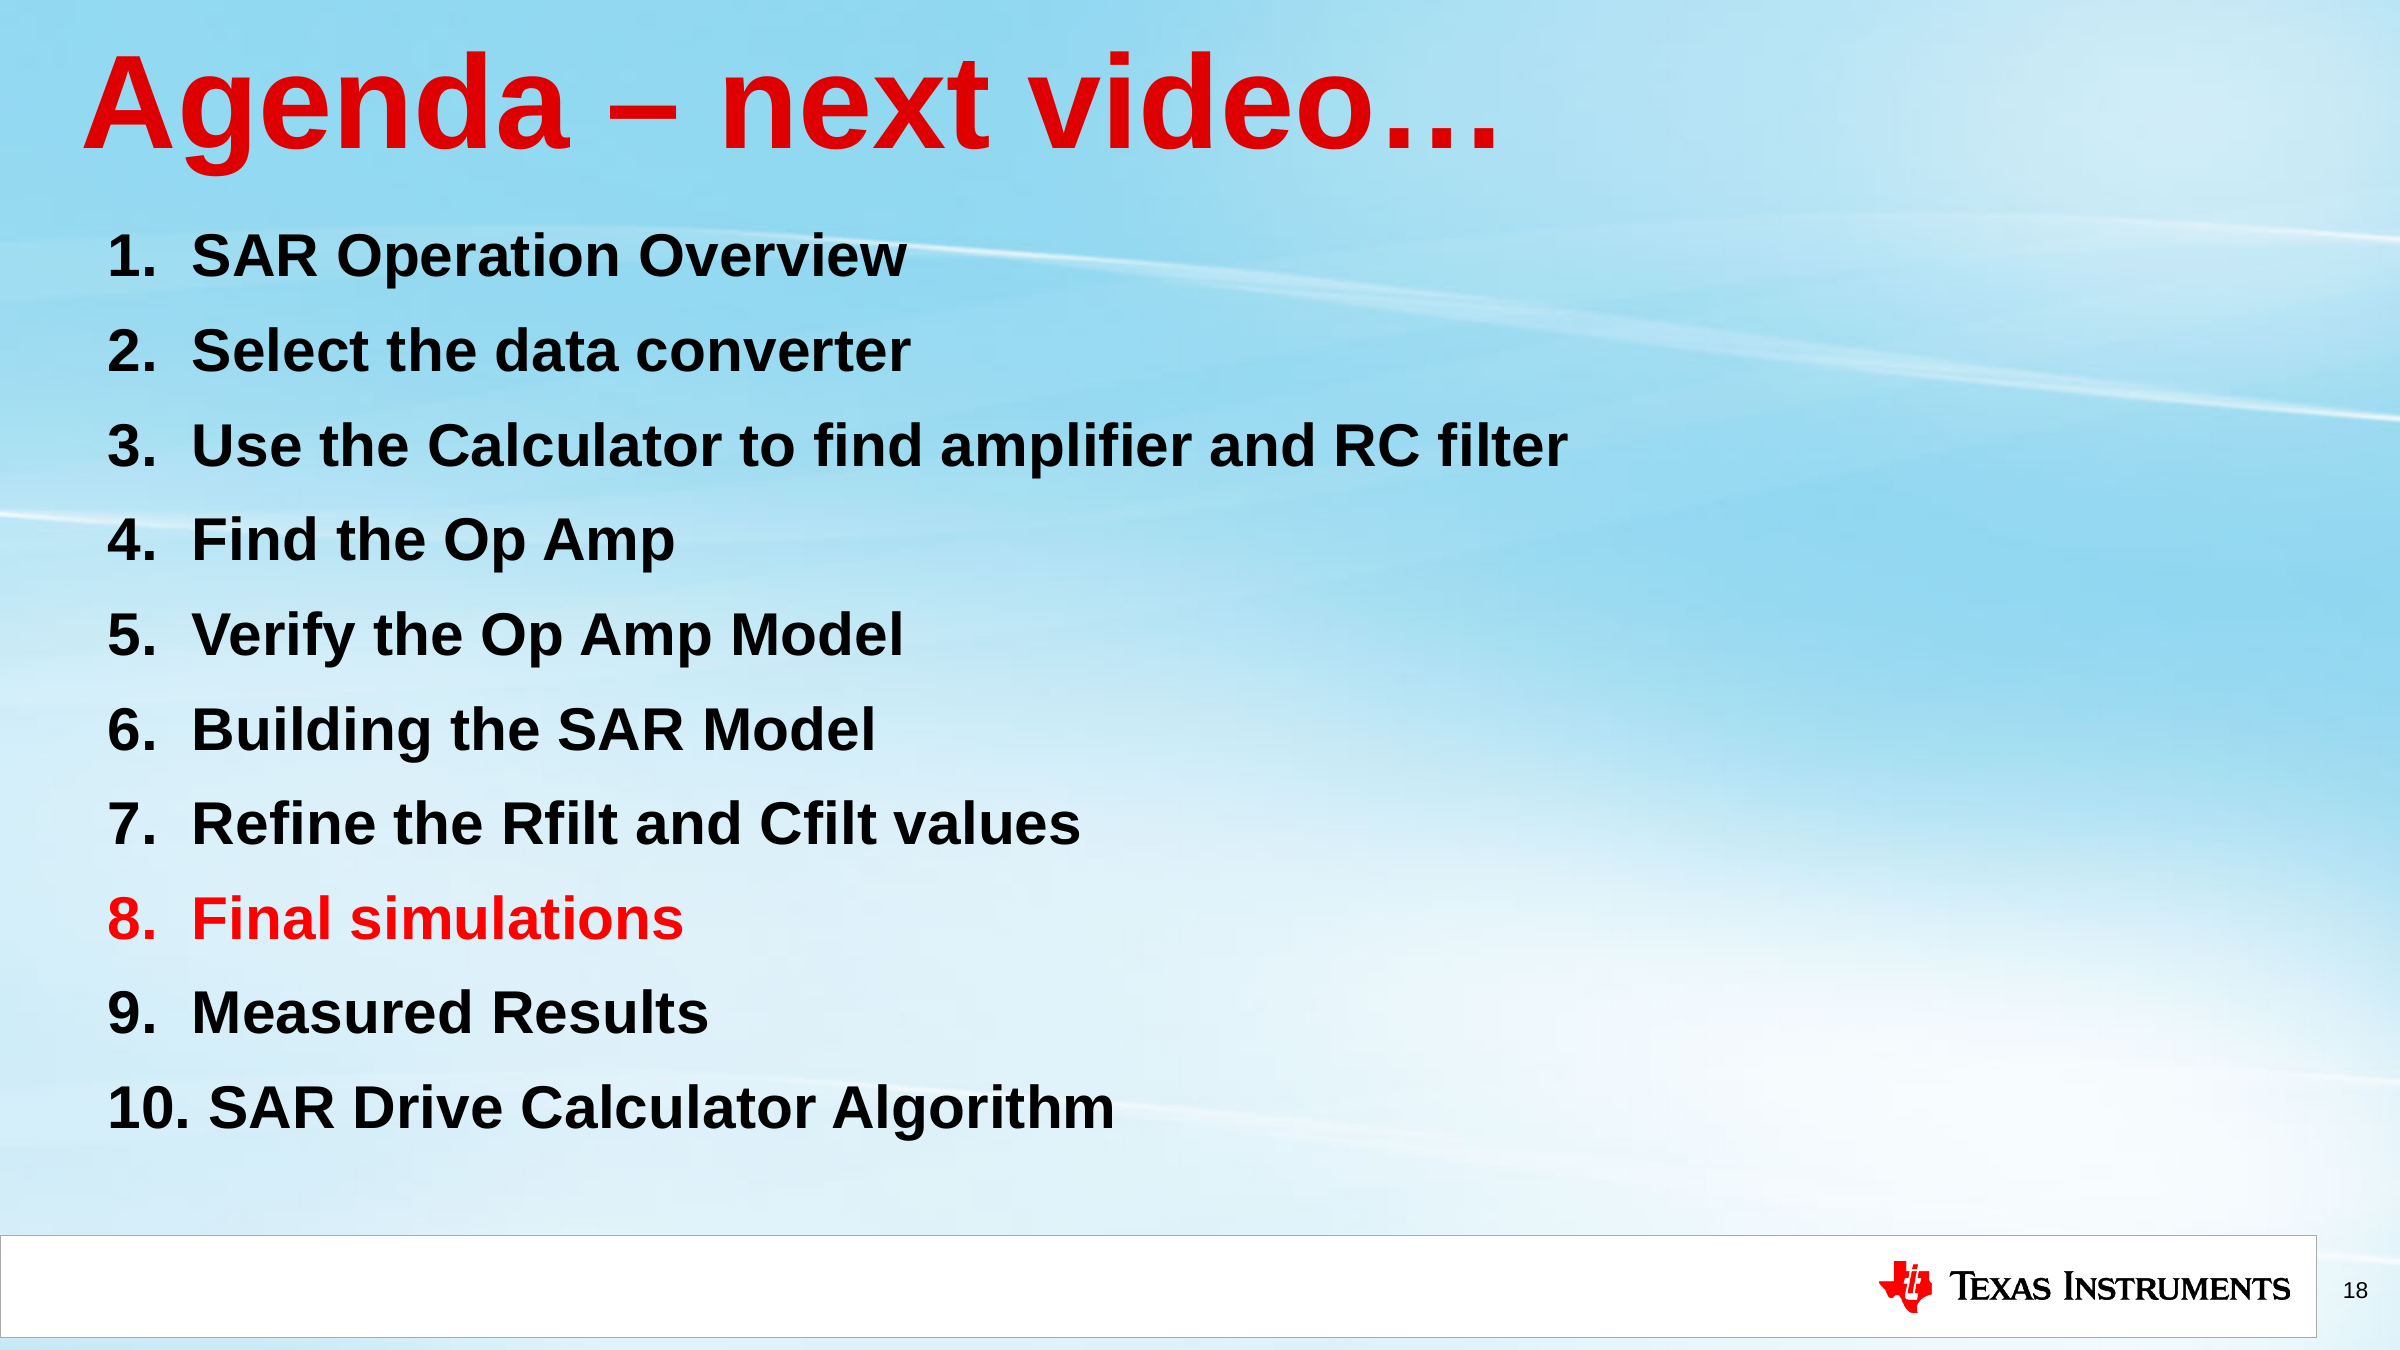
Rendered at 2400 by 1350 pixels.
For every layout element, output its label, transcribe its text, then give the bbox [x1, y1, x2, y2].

picture [0, 0, 2400, 1350]
slide_number 18 [1828, 1265, 2389, 1307]
text_box SAR Operation Overview Select the data converter Use the Calculator to find amplifier and RC filter Find the Op Amp Verify the Op Amp Model Building the SAR Model Refine the Rfilt and Cfilt values Final simulations Measured Results SAR Drive Calculator Algorithm [87, 206, 2310, 1180]
picture [1879, 1307, 2290, 1313]
text_box Agenda – next video… [60, 28, 2281, 189]
picture [1879, 1261, 2290, 1265]
